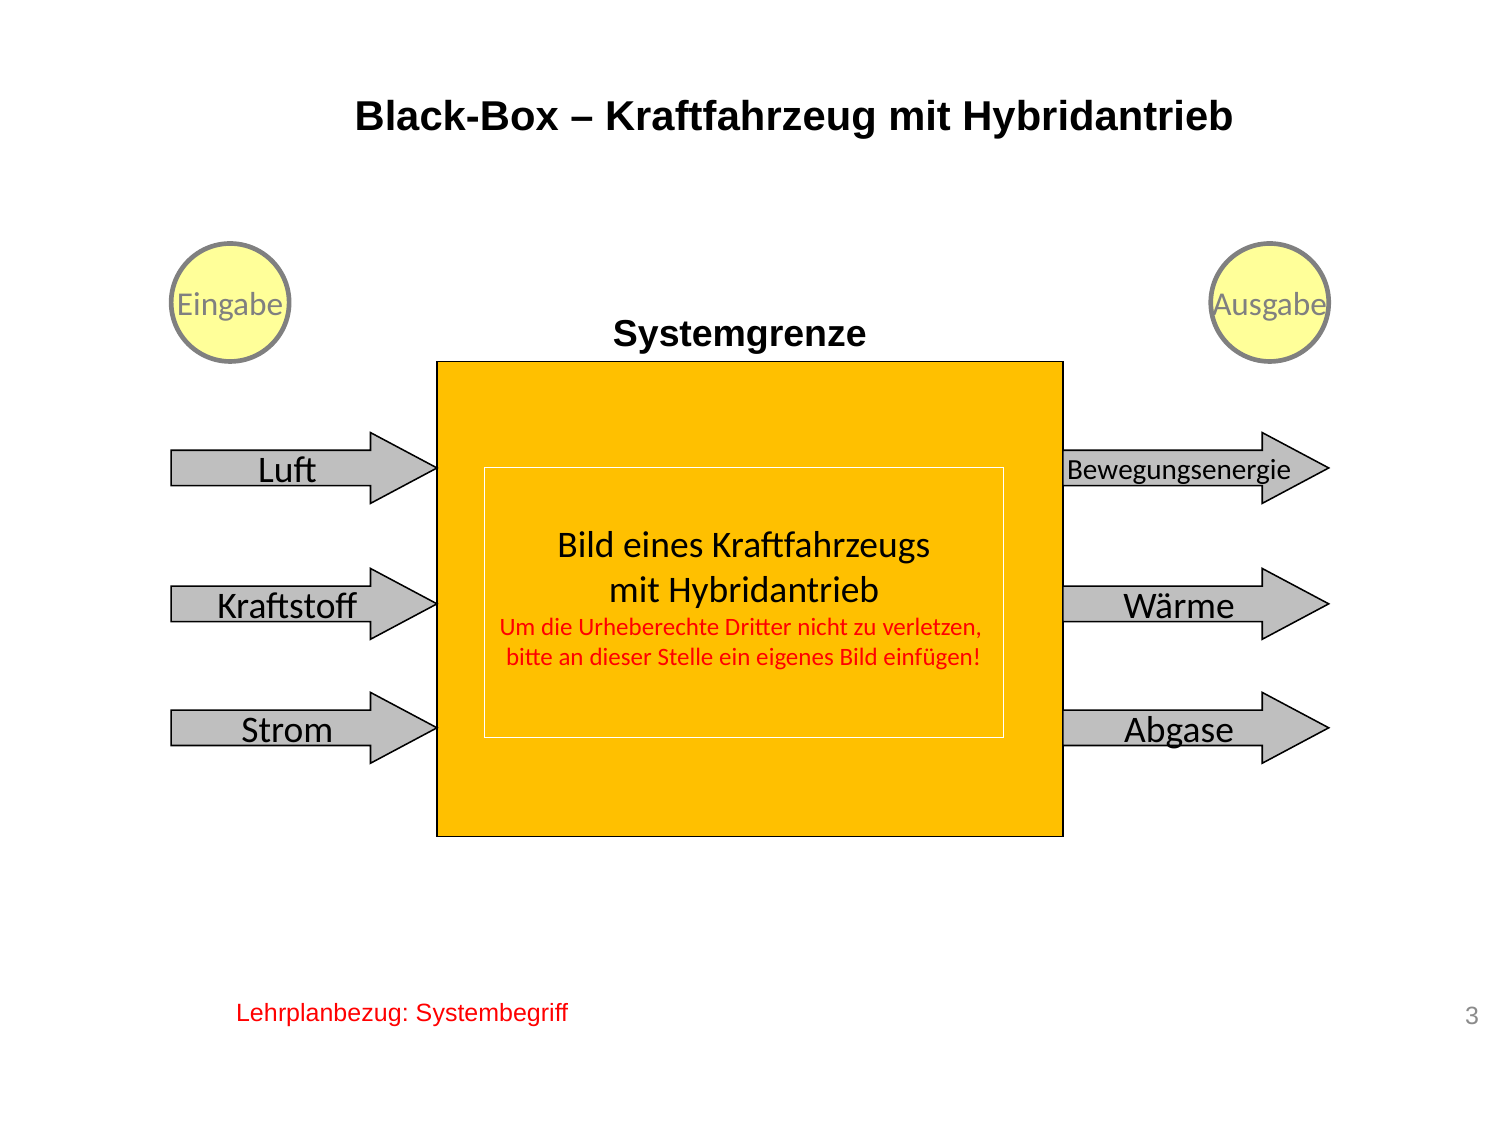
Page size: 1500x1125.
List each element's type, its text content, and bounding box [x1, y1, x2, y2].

text_box Luft [171, 432, 438, 504]
text_box Lehrplanbezug: Systembegriff [221, 989, 584, 1035]
text_box Ausgabe [1210, 243, 1329, 362]
text_box Bild eines Kraftfahrzeugs mit Hybridantrieb Um die Urheberechte Dritter nicht zu verletzen, bitte an dieser Stelle ein eigenes Bild einfügen! [484, 467, 1004, 738]
text_box [437, 361, 1063, 837]
text_box Wärme [1062, 568, 1329, 640]
title Black-Box – Kraftfahrzeug mit Hybridantrieb [339, 48, 1270, 179]
text_box Eingabe [171, 243, 290, 362]
text_box Bewegungsenergie [1062, 432, 1329, 504]
text_box Kraftstoff [171, 568, 438, 640]
slide_number 3 [1421, 975, 1495, 1054]
text_box Systemgrenze [598, 301, 882, 361]
text_box Abgase [1062, 692, 1329, 764]
text_box Strom [171, 692, 438, 764]
